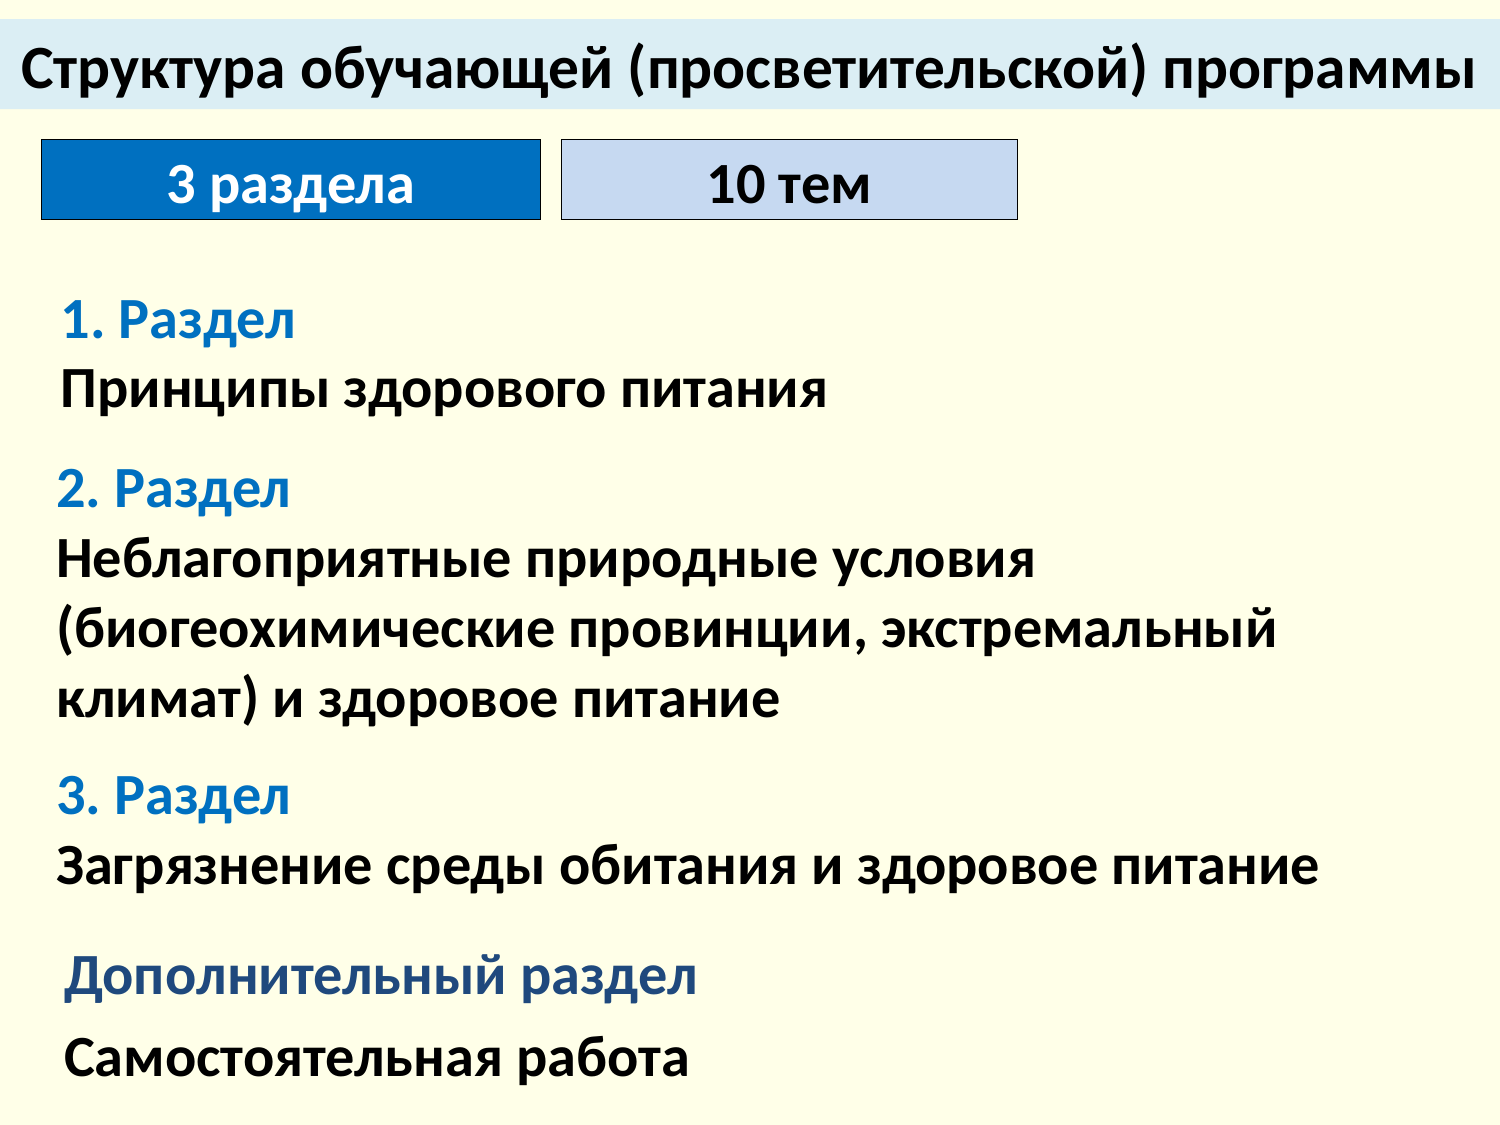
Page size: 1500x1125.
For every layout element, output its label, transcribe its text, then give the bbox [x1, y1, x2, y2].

text_box 3 раздела [41, 139, 541, 220]
text_box Структура обучающей (просветительской) программы [0, 19, 1500, 110]
text_box 3. Раздел Загрязнение среды обитания и здоровое питание [41, 737, 1474, 916]
text_box Дополнительный раздел Самостоятельная работа [49, 928, 1396, 1096]
text_box 1. Раздел Принципы здорового питания [45, 267, 1500, 433]
title 10 тем [561, 139, 1018, 220]
text_box 2. Раздел Неблагоприятные природные условия (биогеохимические провинции, экстремальный климат) и здоровое питание [41, 444, 1500, 734]
